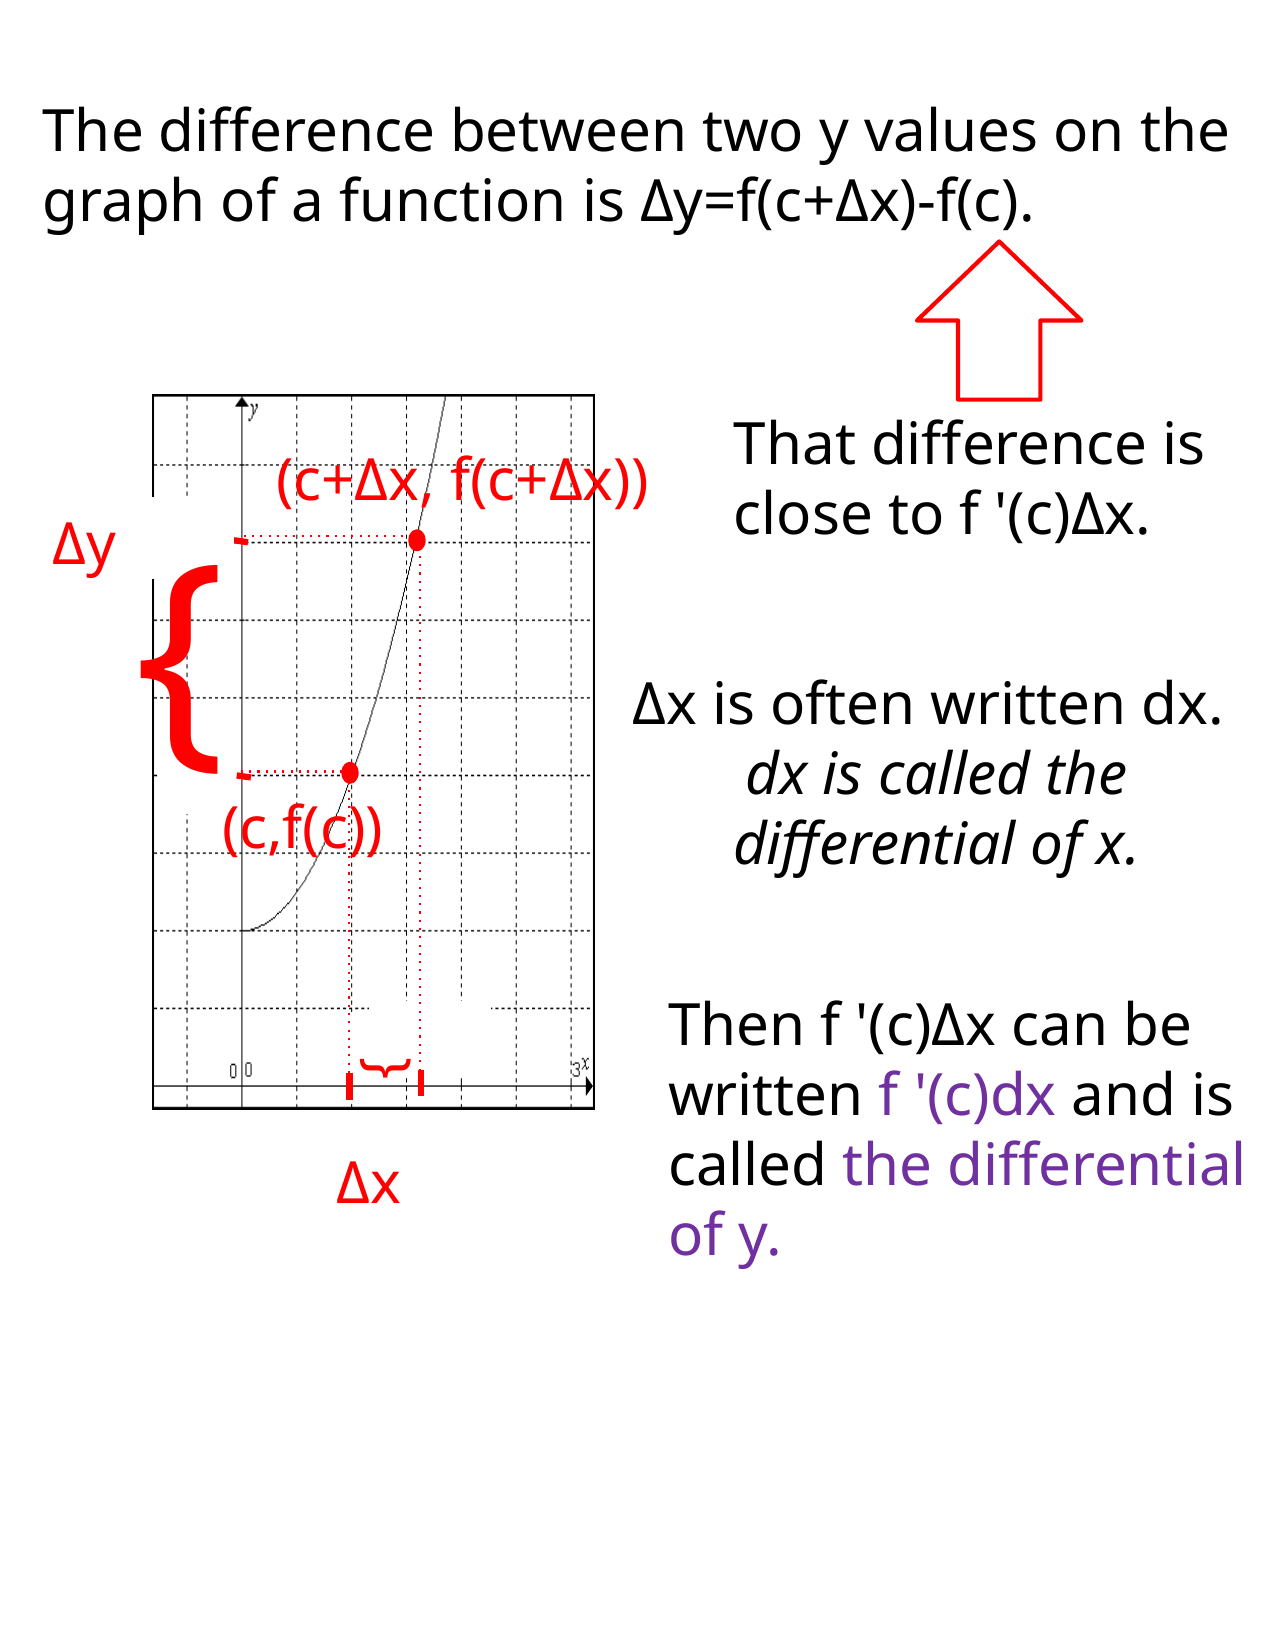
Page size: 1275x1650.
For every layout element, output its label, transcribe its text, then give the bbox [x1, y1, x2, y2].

text_box Then f '(c)Δx can be written f '(c)dx and is called the differential of y. [653, 979, 1275, 1275]
text_box The difference between two y values on the graph of a function is Δy=f(c+Δx)-f(c). [28, 86, 1275, 240]
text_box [37, 394, 701, 1224]
text_box Δx is often written dx. dx is called the differential of x. [704, 658, 1256, 884]
text_box That difference is close to f '(c)Δx. [720, 399, 1275, 554]
text_box [915, 239, 1084, 402]
